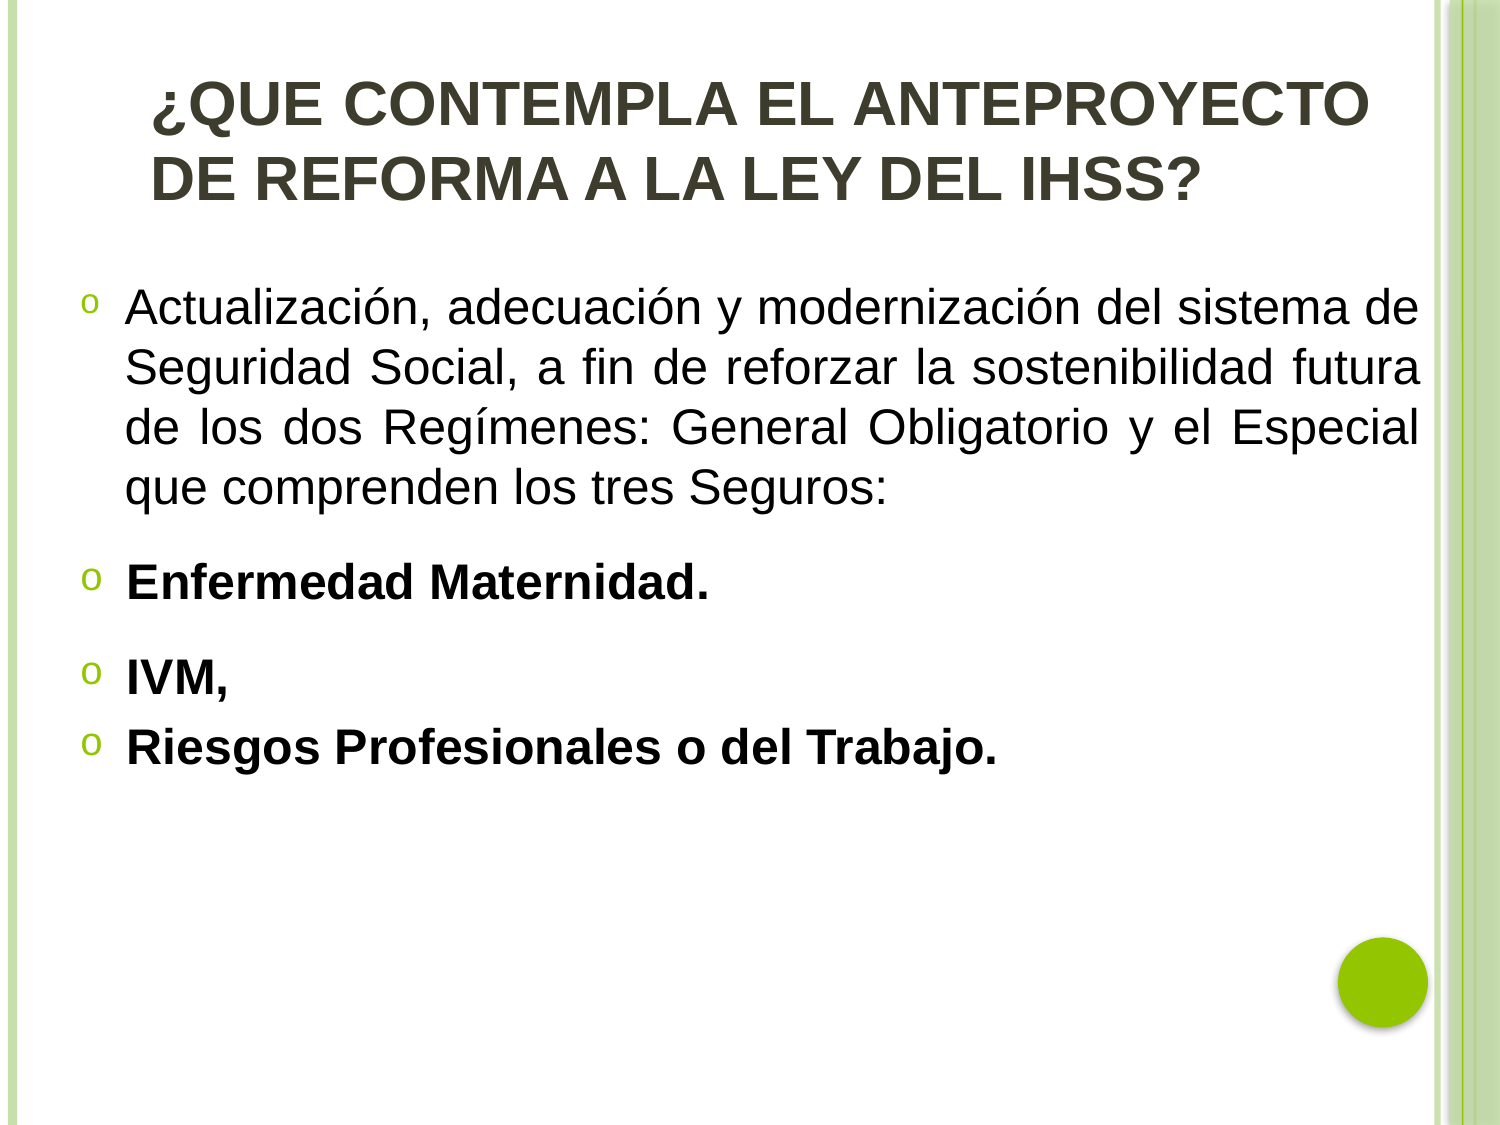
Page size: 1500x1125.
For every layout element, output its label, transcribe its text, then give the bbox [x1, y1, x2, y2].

title ¿Que contempla el anteproyecto de reforma a la ley del IHSS? [135, 30, 1388, 220]
list Actualización, adecuación y modernización del sistema de Seguridad Social, a fin de reforzar la sostenibilidad futura de los dos Regímenes: General Obligatorio y el Especial que comprenden los tres Seguros: Enfermedad Maternidad. IVM, Riesgos Profesionales o del Trabajo. [64, 267, 1436, 870]
